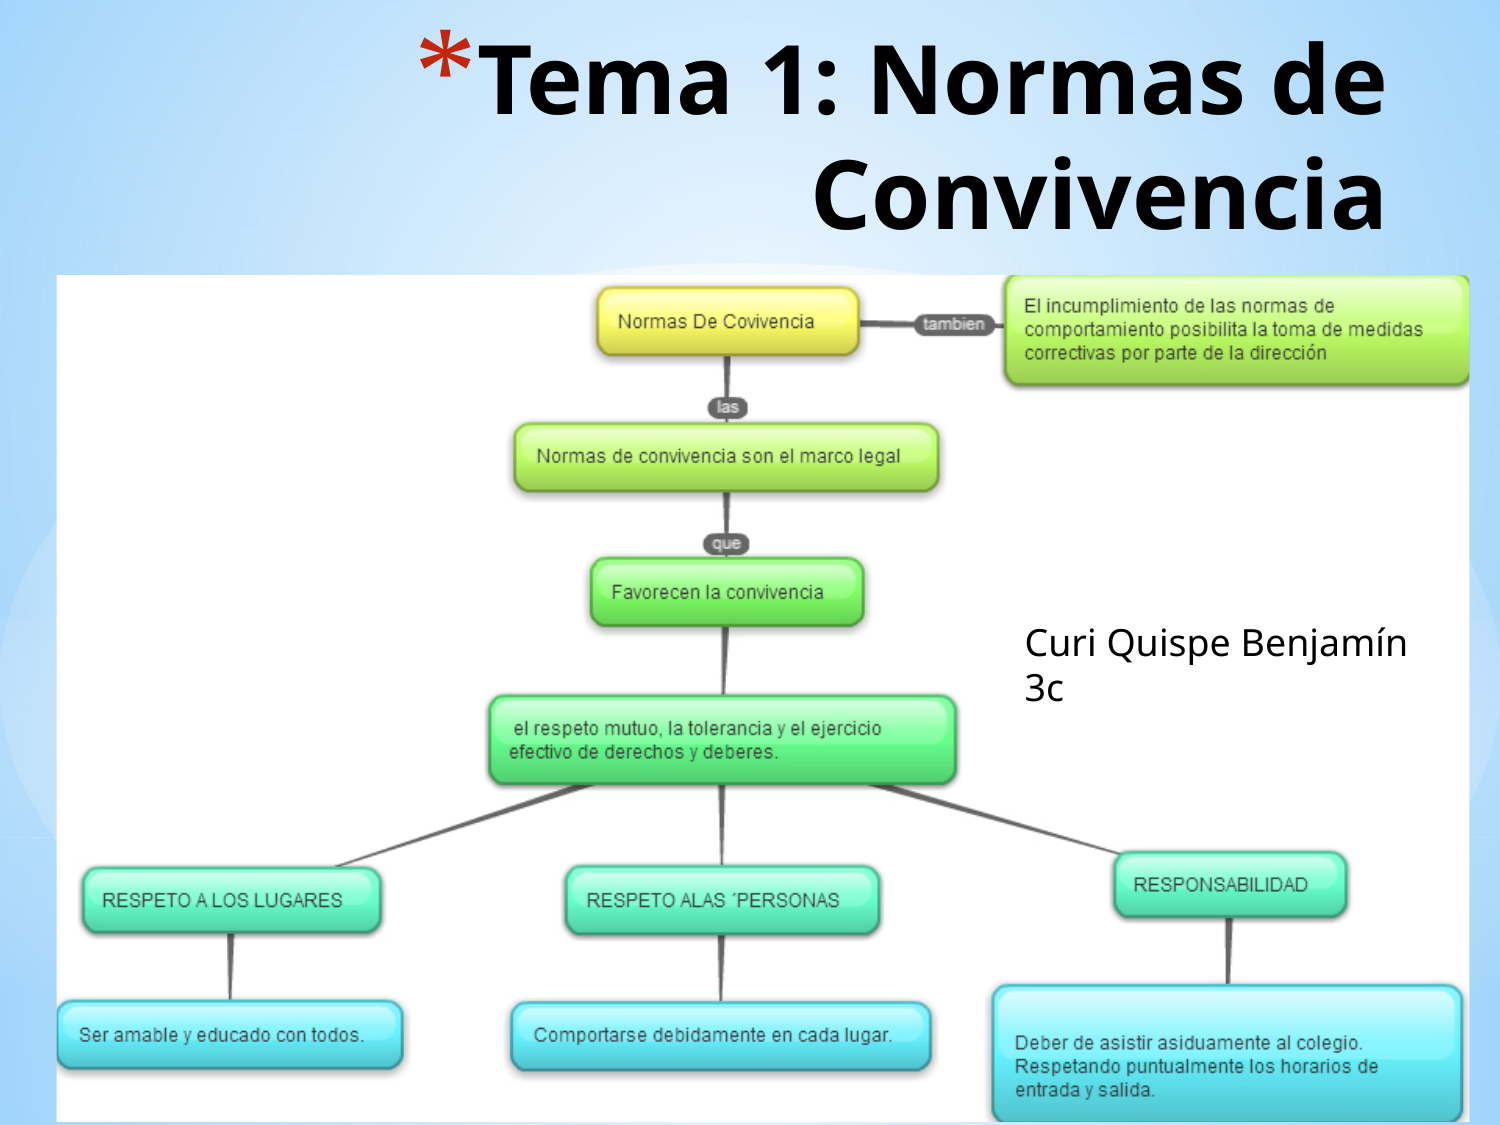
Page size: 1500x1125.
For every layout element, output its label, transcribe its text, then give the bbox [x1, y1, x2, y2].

picture [56, 275, 1470, 1123]
title Tema 1: Normas de Convivencia [53, 11, 1404, 199]
